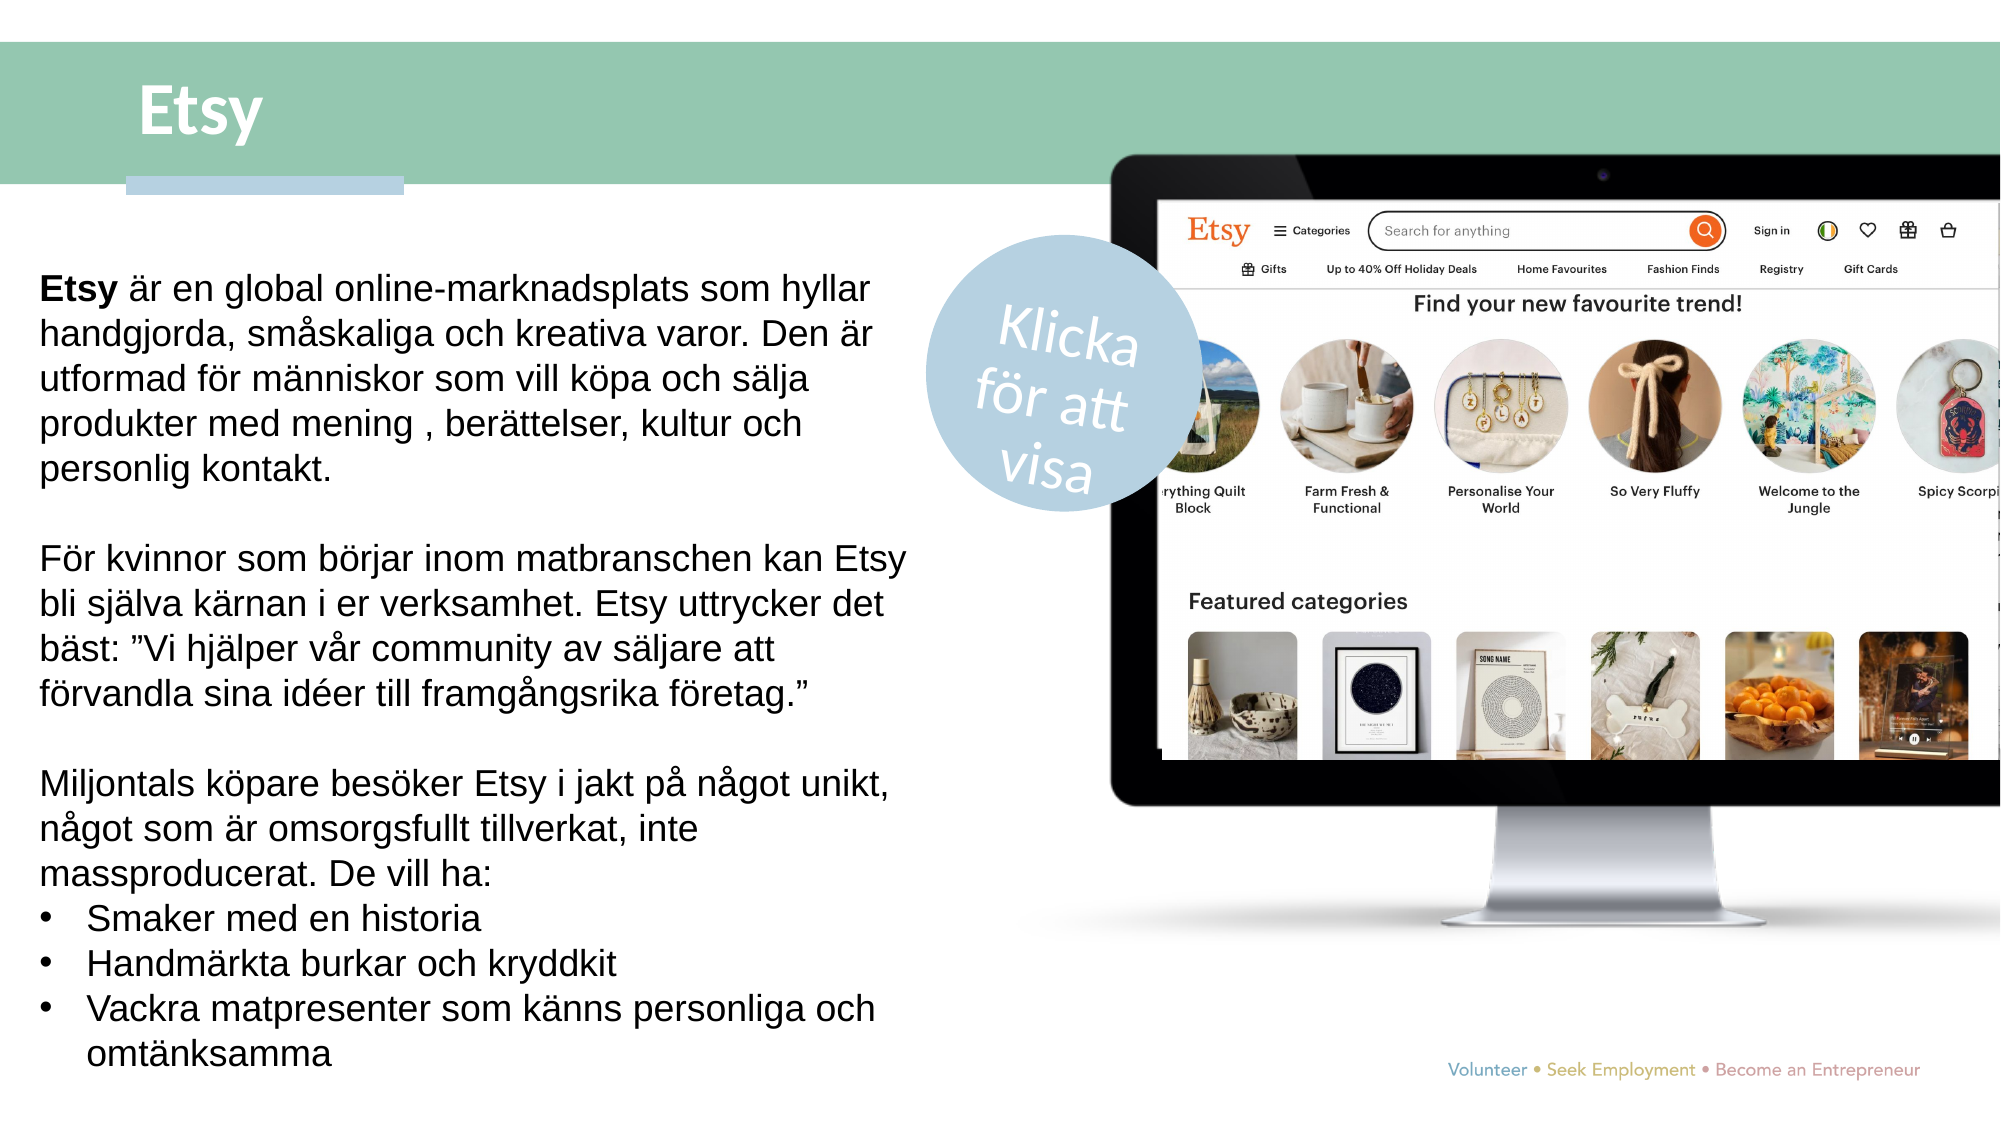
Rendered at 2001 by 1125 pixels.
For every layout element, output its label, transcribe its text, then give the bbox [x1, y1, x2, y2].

text_box Etsy är en global online-marknadsplats som hyllar handgjorda, småskaliga och kreativa varor. Den är utformad för människor som vill köpa och sälja produkter med mening , berättelser, kultur och personlig kontakt. För kvinnor som börjar inom matbranschen kan Etsy bli själva kärnan i er verksamhet. Etsy uttrycker det bäst: ”Vi hjälper vår community av säljare att förvandla sina idéer till framgångsrika företag.” Miljontals köpare besöker Etsy i jakt på något unikt, något som är omsorgsfullt tillverkat, inte massproducerat. De vill ha: Smaker med en historia Handmärkta burkar och kryddkit Vackra matpresenter som känns personliga och omtänksamma [24, 256, 934, 1082]
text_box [973, 140, 2000, 234]
picture [1162, 140, 2001, 999]
picture [1418, 1046, 1971, 1103]
list Etsy [123, 51, 1913, 170]
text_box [925, 234, 1203, 512]
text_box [973, 512, 2000, 999]
